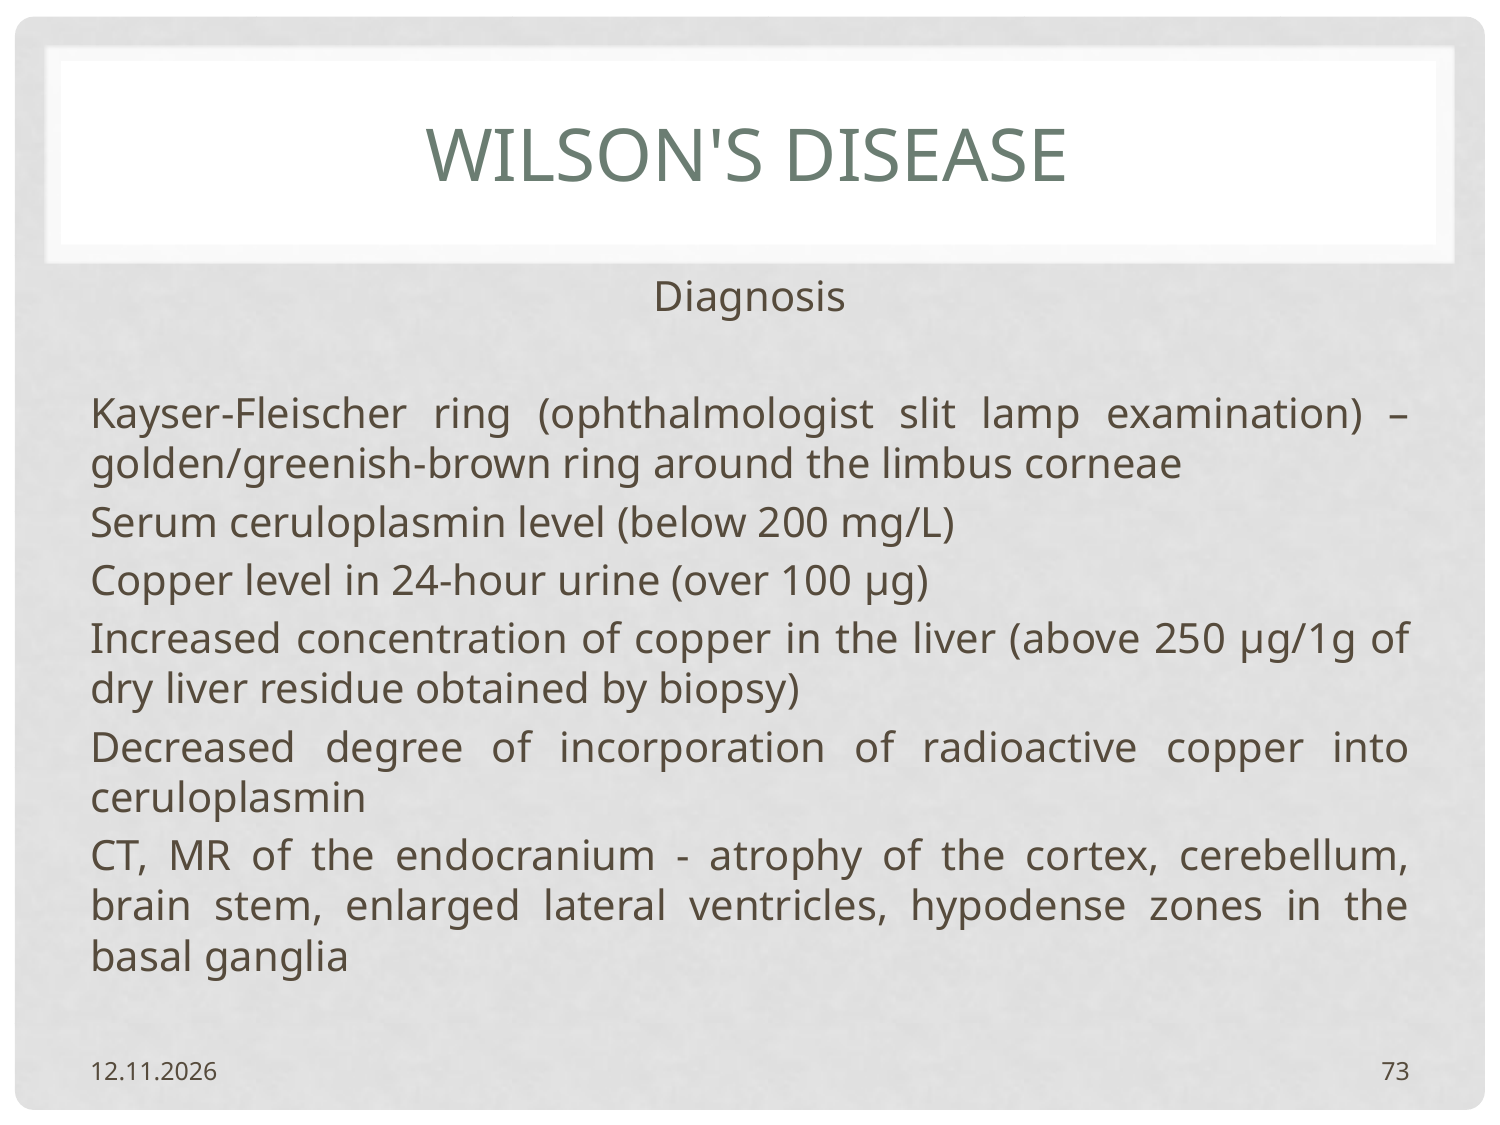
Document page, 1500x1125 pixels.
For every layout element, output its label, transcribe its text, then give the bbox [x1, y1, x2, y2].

list Diagnosis Kayser-Fleischer ring (ophthalmologist slit lamp examination) – golden/greenish-brown ring around the limbus corneae Serum ceruloplasmin level (below 200 mg/L) Copper level in 24-hour urine (over 100 μg) Increased concentration of copper in the liver (above 250 μg/1g of dry liver residue obtained by biopsy) Decreased degree of incorporation of radioactive copper into ceruloplasmin CT, MR of the endocranium - atrophy of the cortex, cerebellum, brain stem, enlarged lateral ventricles, hypodense zones in the basal ganglia [75, 262, 1425, 1088]
title Wilson's disease [69, 66, 1425, 238]
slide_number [75, 1042, 425, 1103]
slide_number 73 [1074, 1042, 1425, 1103]
